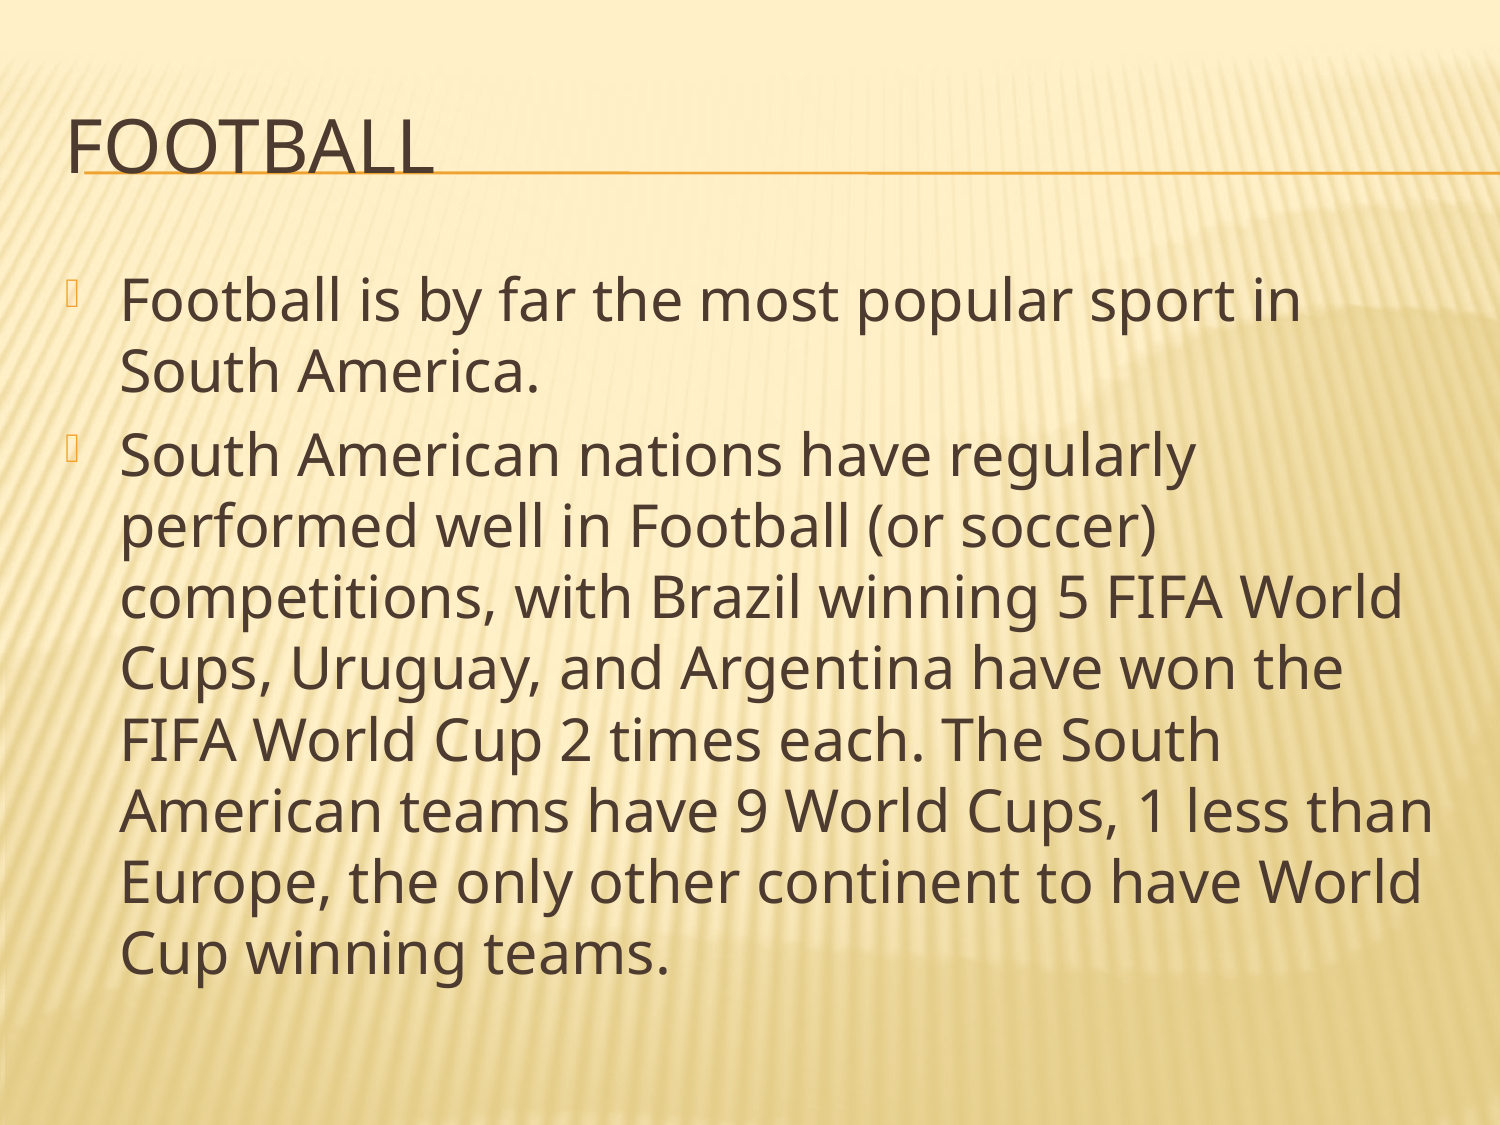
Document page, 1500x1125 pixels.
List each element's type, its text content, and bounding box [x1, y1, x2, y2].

title Football [50, 75, 1475, 213]
list Football is by far the most popular sport in South America. South American nations have regularly performed well in Football (or soccer) competitions, with Brazil winning 5 FIFA World Cups, Uruguay, and Argentina have won the FIFA World Cup 2 times each. The South American teams have 9 World Cups, 1 less than Europe, the only other continent to have World Cup winning teams. [49, 254, 1476, 998]
